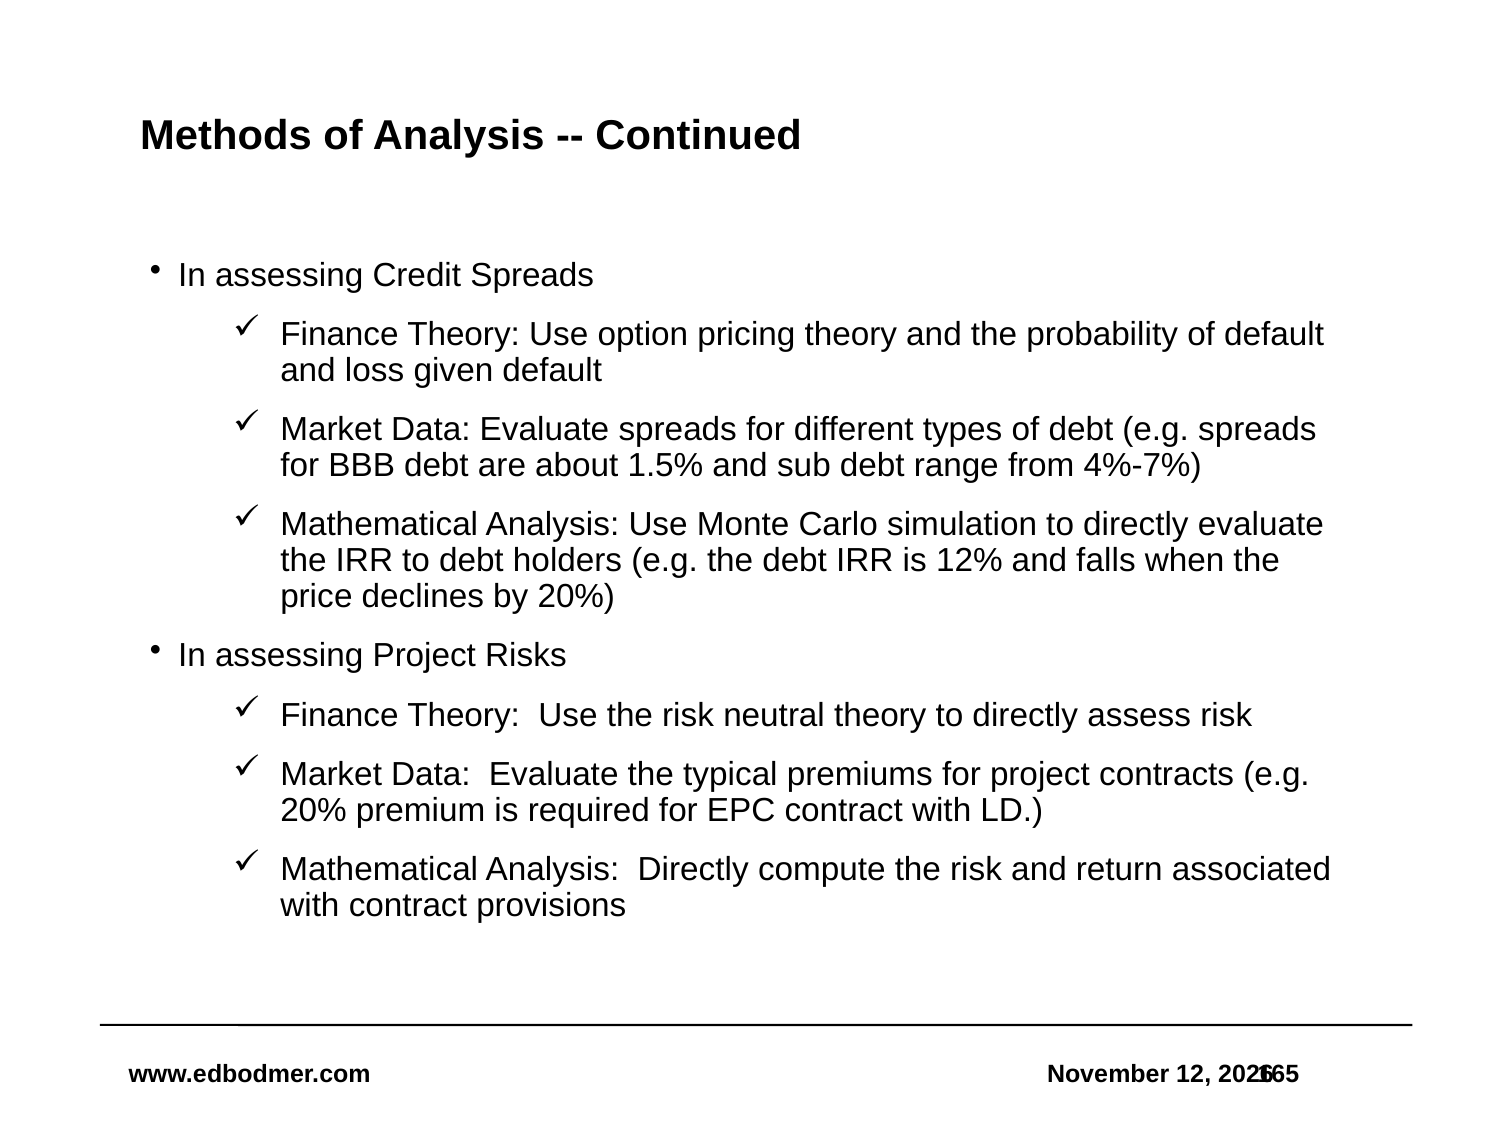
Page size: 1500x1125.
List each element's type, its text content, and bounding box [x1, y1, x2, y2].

title Methods of Analysis -- Continued [124, 99, 1288, 226]
list In assessing Credit Spreads Finance Theory: Use option pricing theory and the probability of default and loss given default Market Data: Evaluate spreads for different types of debt (e.g. spreads for BBB debt are about 1.5% and sub debt range from 4%-7%) Mathematical Analysis: Use Monte Carlo simulation to directly evaluate the IRR to debt holders (e.g. the debt IRR is 12% and falls when the price declines by 20%) In assessing Project Risks Finance Theory: Use the risk neutral theory to directly assess risk Market Data: Evaluate the typical premiums for project contracts (e.g. 20% premium is required for EPC contract with LD.) Mathematical Analysis: Directly compute the risk and return associated with contract provisions [124, 249, 1376, 1001]
